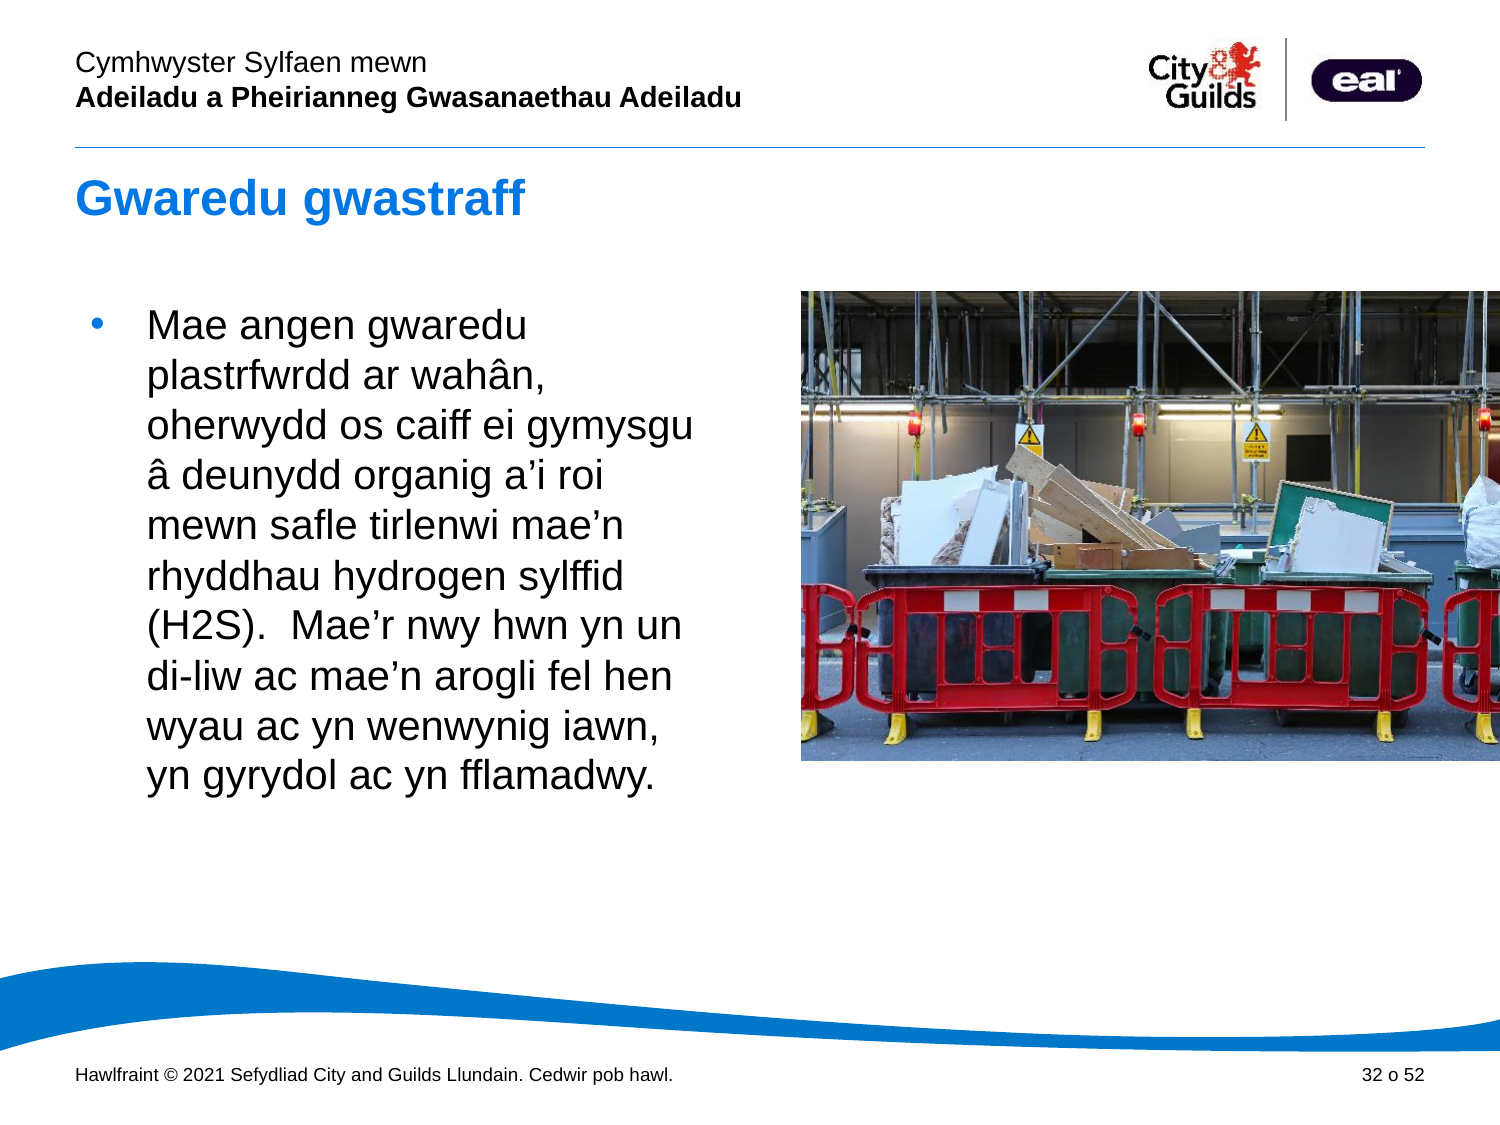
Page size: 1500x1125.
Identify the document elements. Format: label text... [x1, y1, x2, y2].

title Gwaredu gwastraff [74, 165, 1426, 229]
picture [801, 291, 1500, 761]
picture [1149, 38, 1422, 121]
text_box Mae angen gwaredu plastrfwrdd ar wahân, oherwydd os caiff ei gymysgu â deunydd organig a’i roi mewn safle tirlenwi mae’n rhyddhau hydrogen sylffid (H2S). Mae’r nwy hwn yn un di-liw ac mae’n arogli fel hen wyau ac yn wenwynig iawn, yn gyrydol ac yn fflamadwy. [75, 290, 715, 806]
